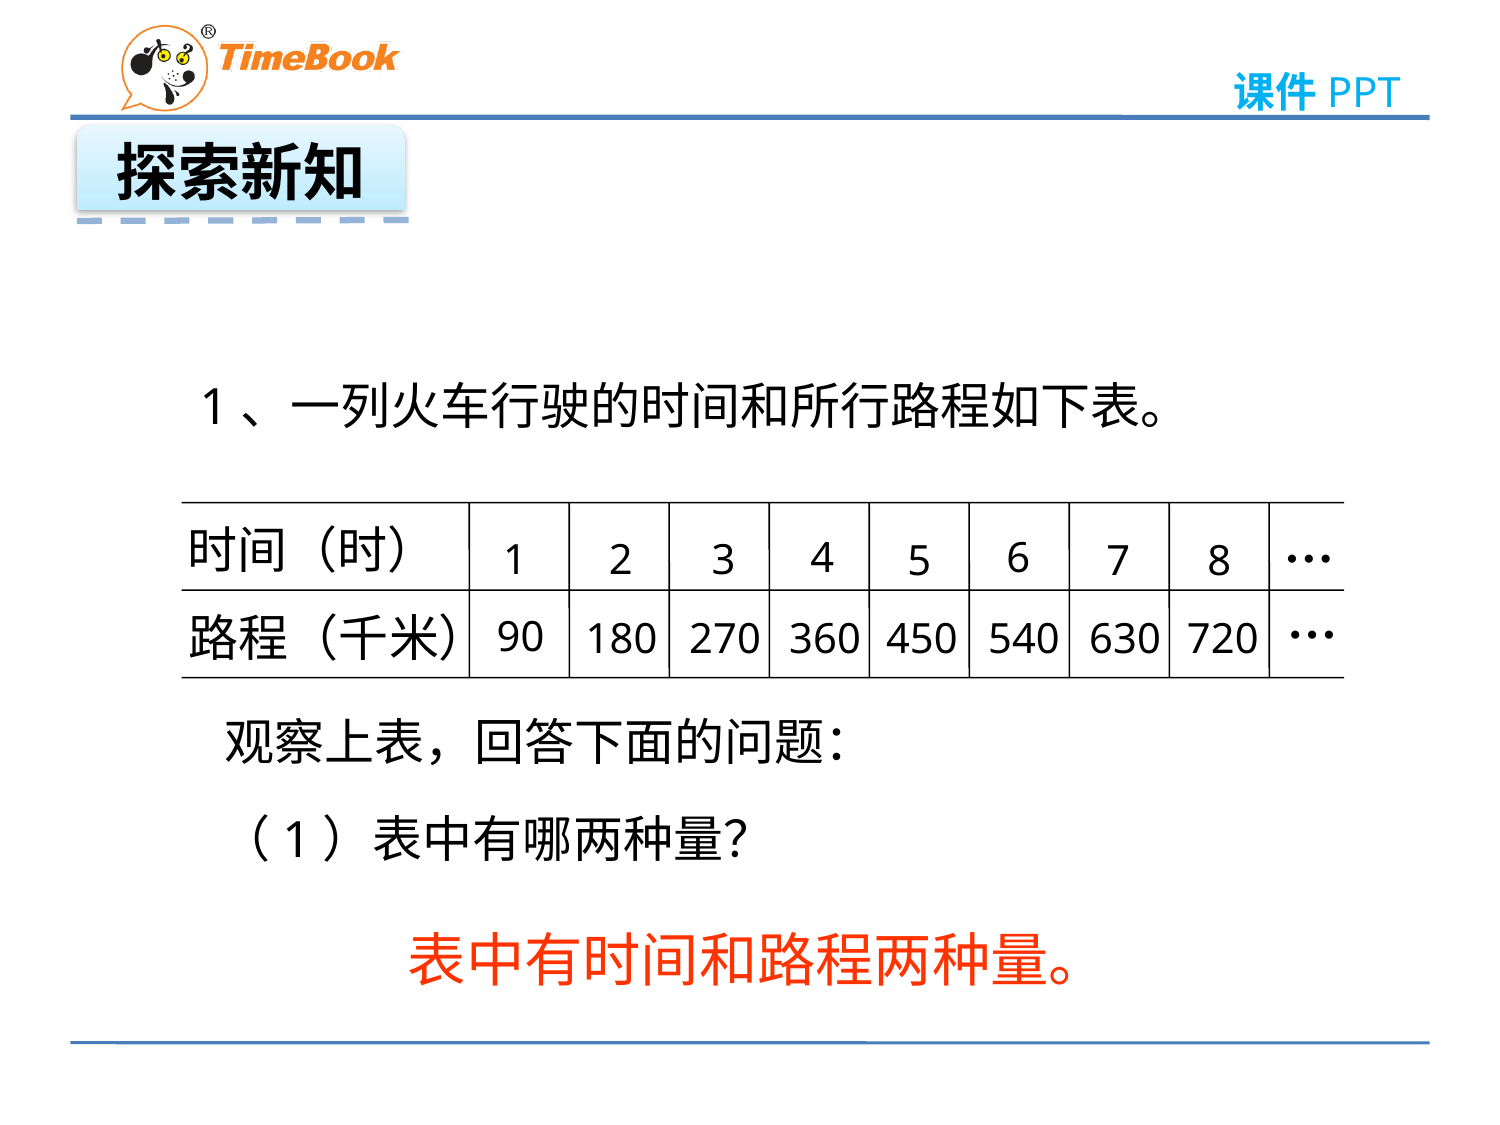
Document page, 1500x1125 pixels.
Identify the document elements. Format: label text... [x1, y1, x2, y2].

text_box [172, 502, 1353, 678]
text_box 观察上表，回答下面的问题： [210, 703, 890, 779]
text_box （1）表中有哪两种量？ [205, 800, 788, 876]
picture [118, 22, 408, 113]
text_box 1、一列火车行驶的时间和所行路程如下表。 [184, 367, 1205, 442]
text_box 表中有时间和路程两种量。 [393, 915, 1122, 1001]
text_box 探索新知 [76, 124, 406, 212]
